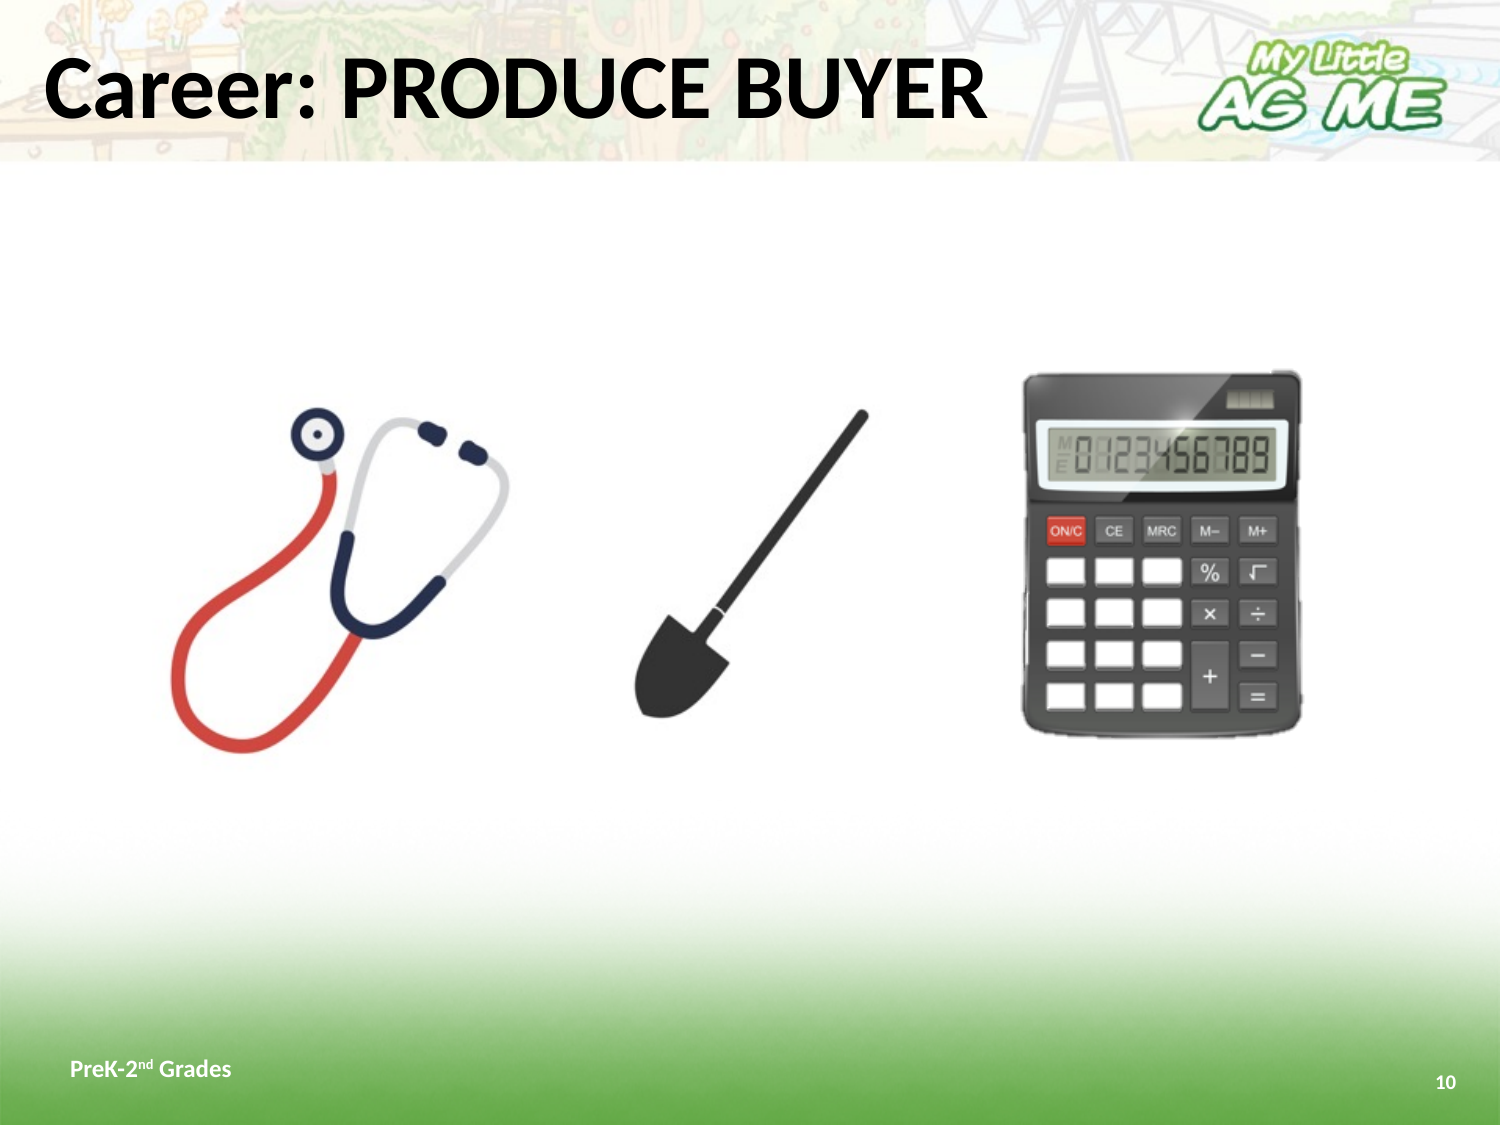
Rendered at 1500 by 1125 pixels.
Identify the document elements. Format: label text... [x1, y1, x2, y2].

title Career: PRODUCE BUYER [29, 7, 1324, 172]
picture [0, 0, 1500, 1125]
